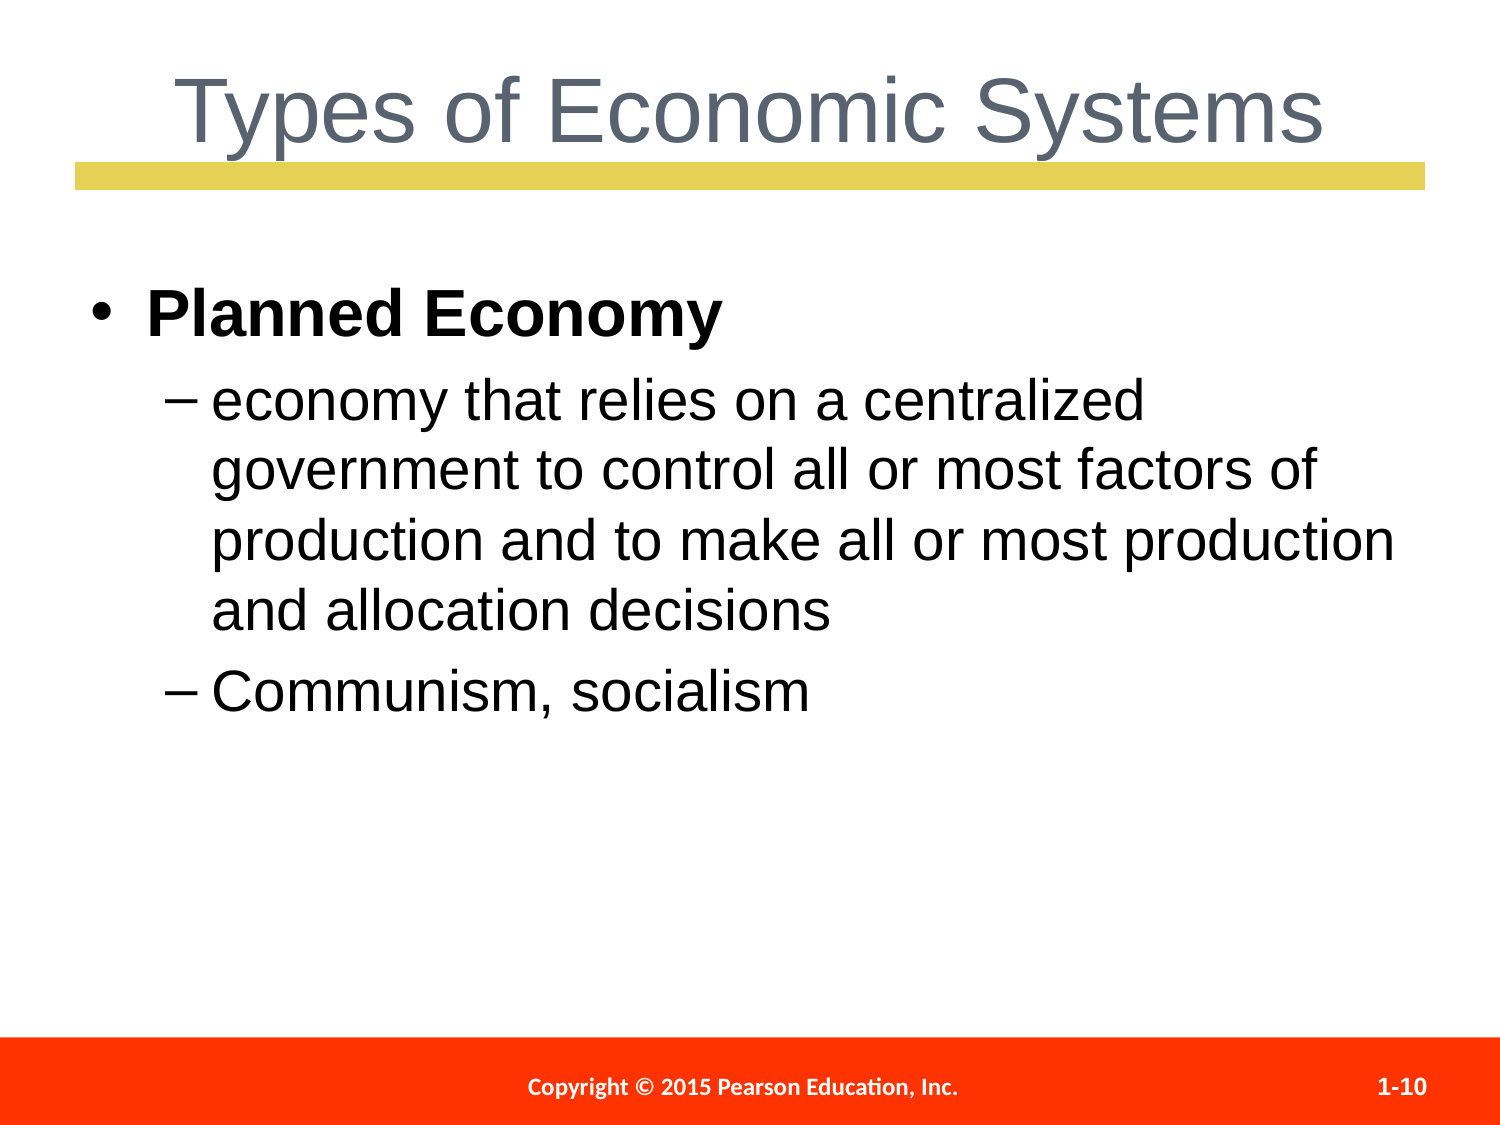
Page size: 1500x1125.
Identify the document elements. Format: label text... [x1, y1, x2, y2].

list Planned Economy economy that relies on a centralized government to control all or most factors of production and to make all or most production and allocation decisions Communism, socialism [74, 262, 1426, 1006]
title Types of Economic Systems [74, 12, 1426, 201]
